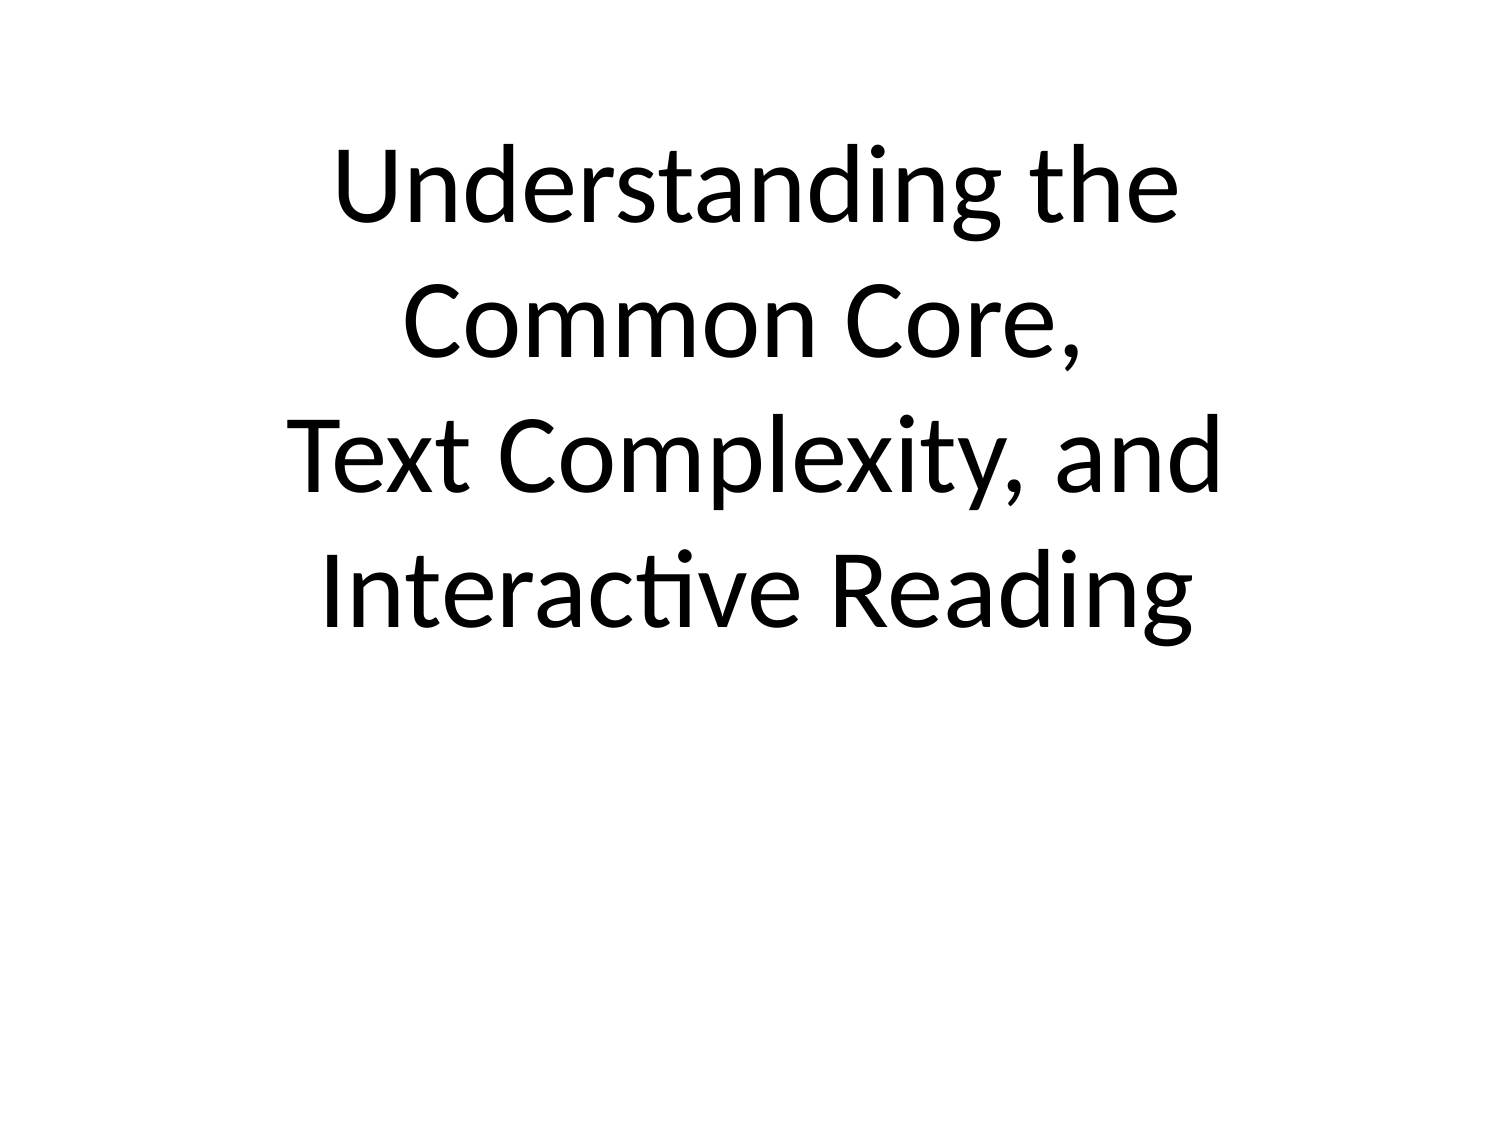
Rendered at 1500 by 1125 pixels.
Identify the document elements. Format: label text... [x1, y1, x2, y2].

text_box Understanding the Common Core, Text Complexity, and Interactive Reading [122, 102, 1392, 658]
